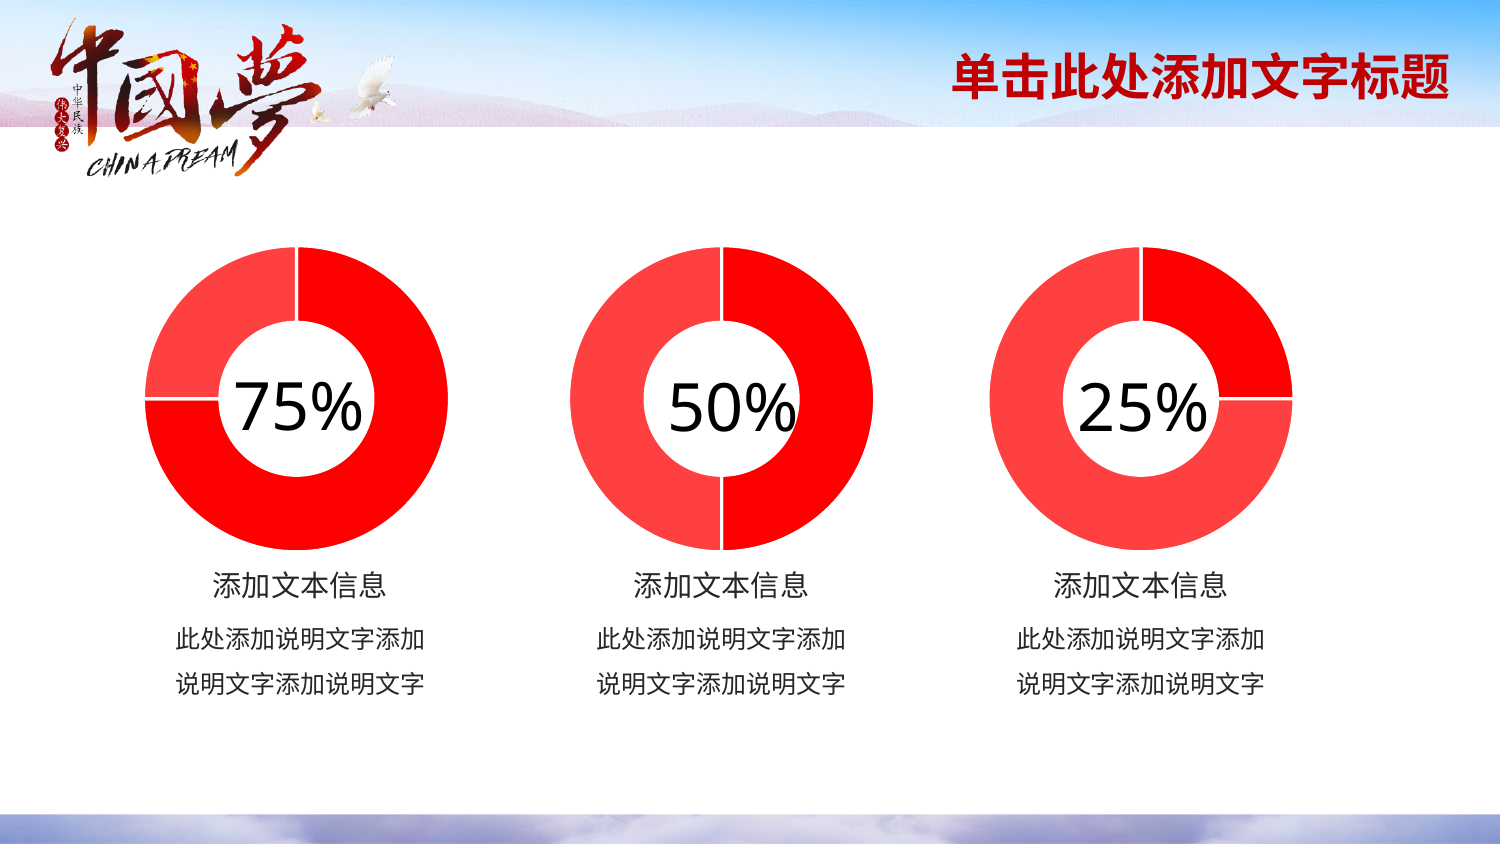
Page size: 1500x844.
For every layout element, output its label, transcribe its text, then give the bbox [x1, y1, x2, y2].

text_box 添加文本信息 此处添加说明文字添加说明文字添加说明文字 [573, 560, 871, 732]
text_box 添加文本信息 此处添加说明文字添加说明文字添加说明文字 [151, 560, 449, 732]
picture [0, 815, 1500, 844]
title [103, 44, 1397, 208]
chart [80, 239, 1357, 559]
picture [0, 0, 1500, 178]
text_box 添加文本信息 此处添加说明文字添加说明文字添加说明文字 [992, 560, 1290, 732]
